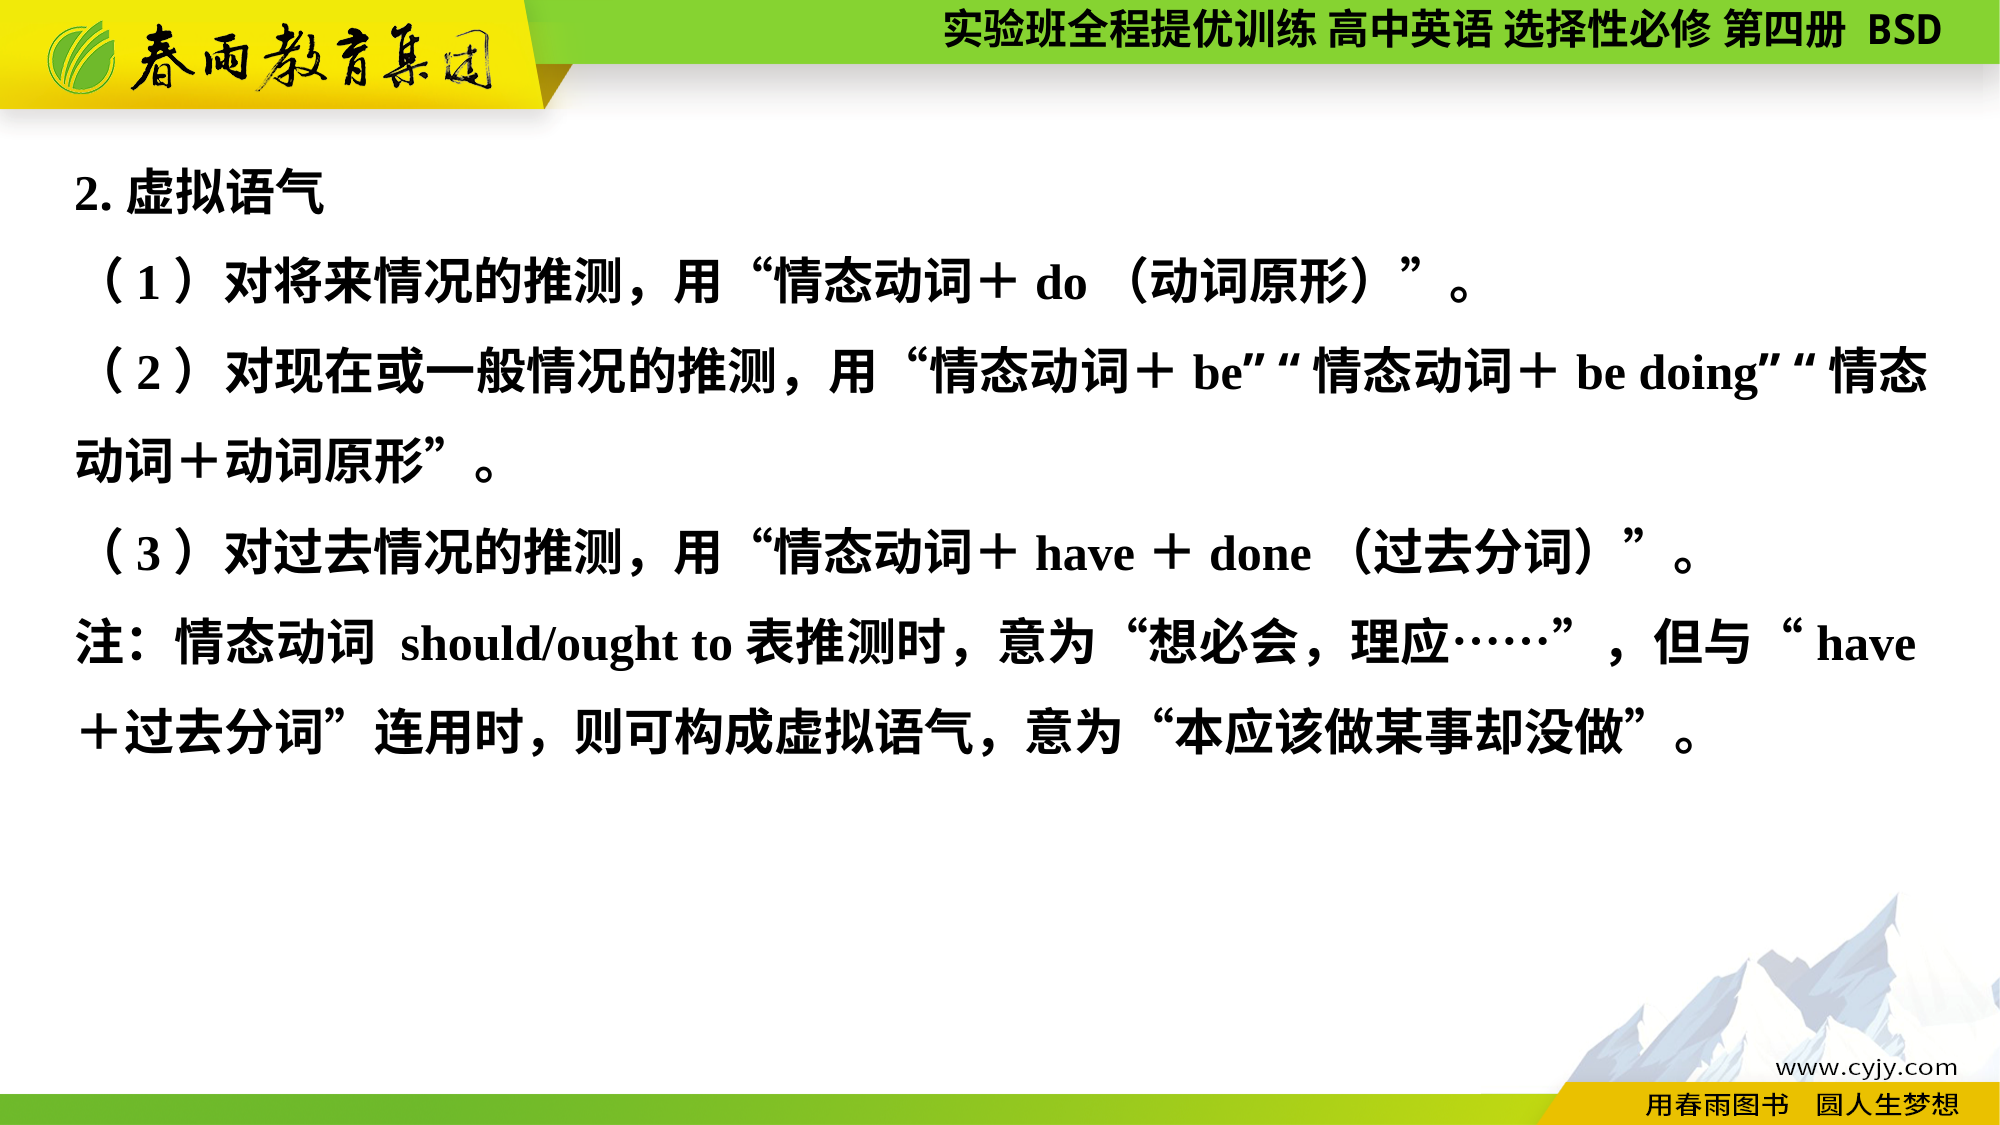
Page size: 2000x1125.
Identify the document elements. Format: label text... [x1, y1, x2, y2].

list 2.虚拟语气 （1）对将来情况的推测，用“情态动词＋do（动词原形）”。 （2）对现在或一般情况的推测，用“情态动词＋be” “情态动词＋be doing” “情态动词＋动词原形”。 （3）对过去情况的推测，用“情态动词＋have＋done（过去分词）”。 注：情态动词 should/ought to表推测时，意为“想必会，理应……”，但与“have＋过去分词”连用时，则可构成虚拟语气，意为“本应该做某事却没做”。 [59, 122, 1944, 763]
picture [0, 0, 2000, 1125]
